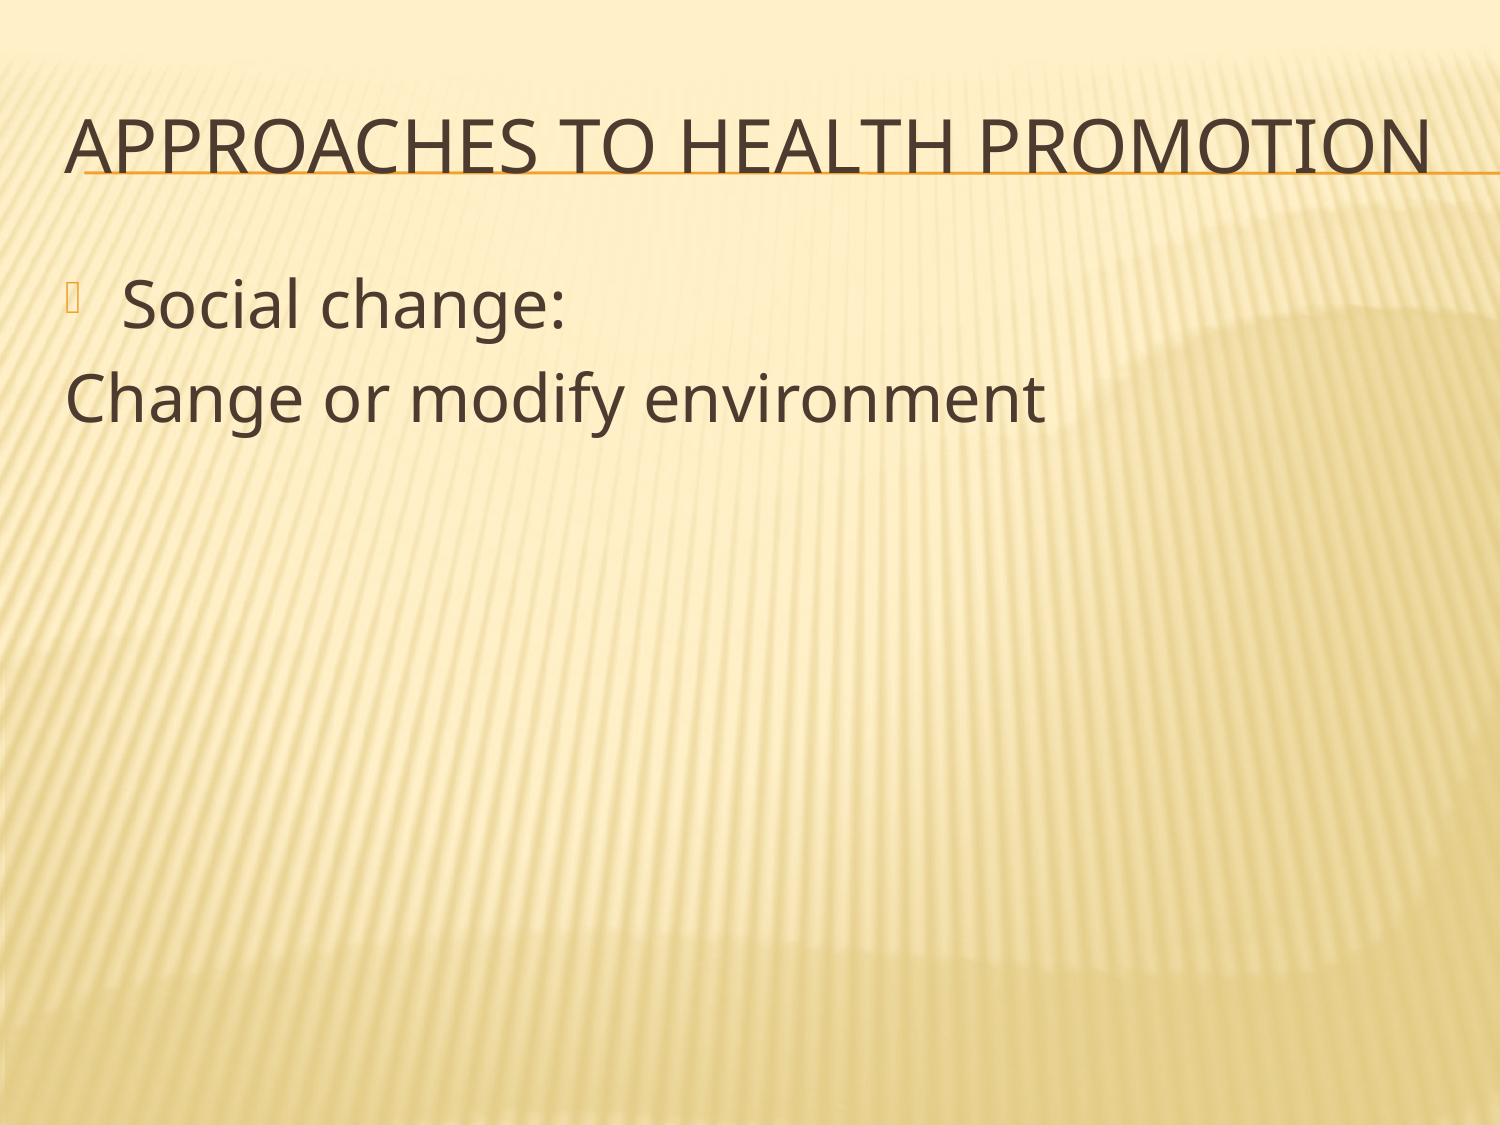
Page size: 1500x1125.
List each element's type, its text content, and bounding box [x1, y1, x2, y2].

list Social change: Change or modify environment [50, 254, 1475, 998]
title Approaches to Health Promotion [50, 75, 1475, 213]
